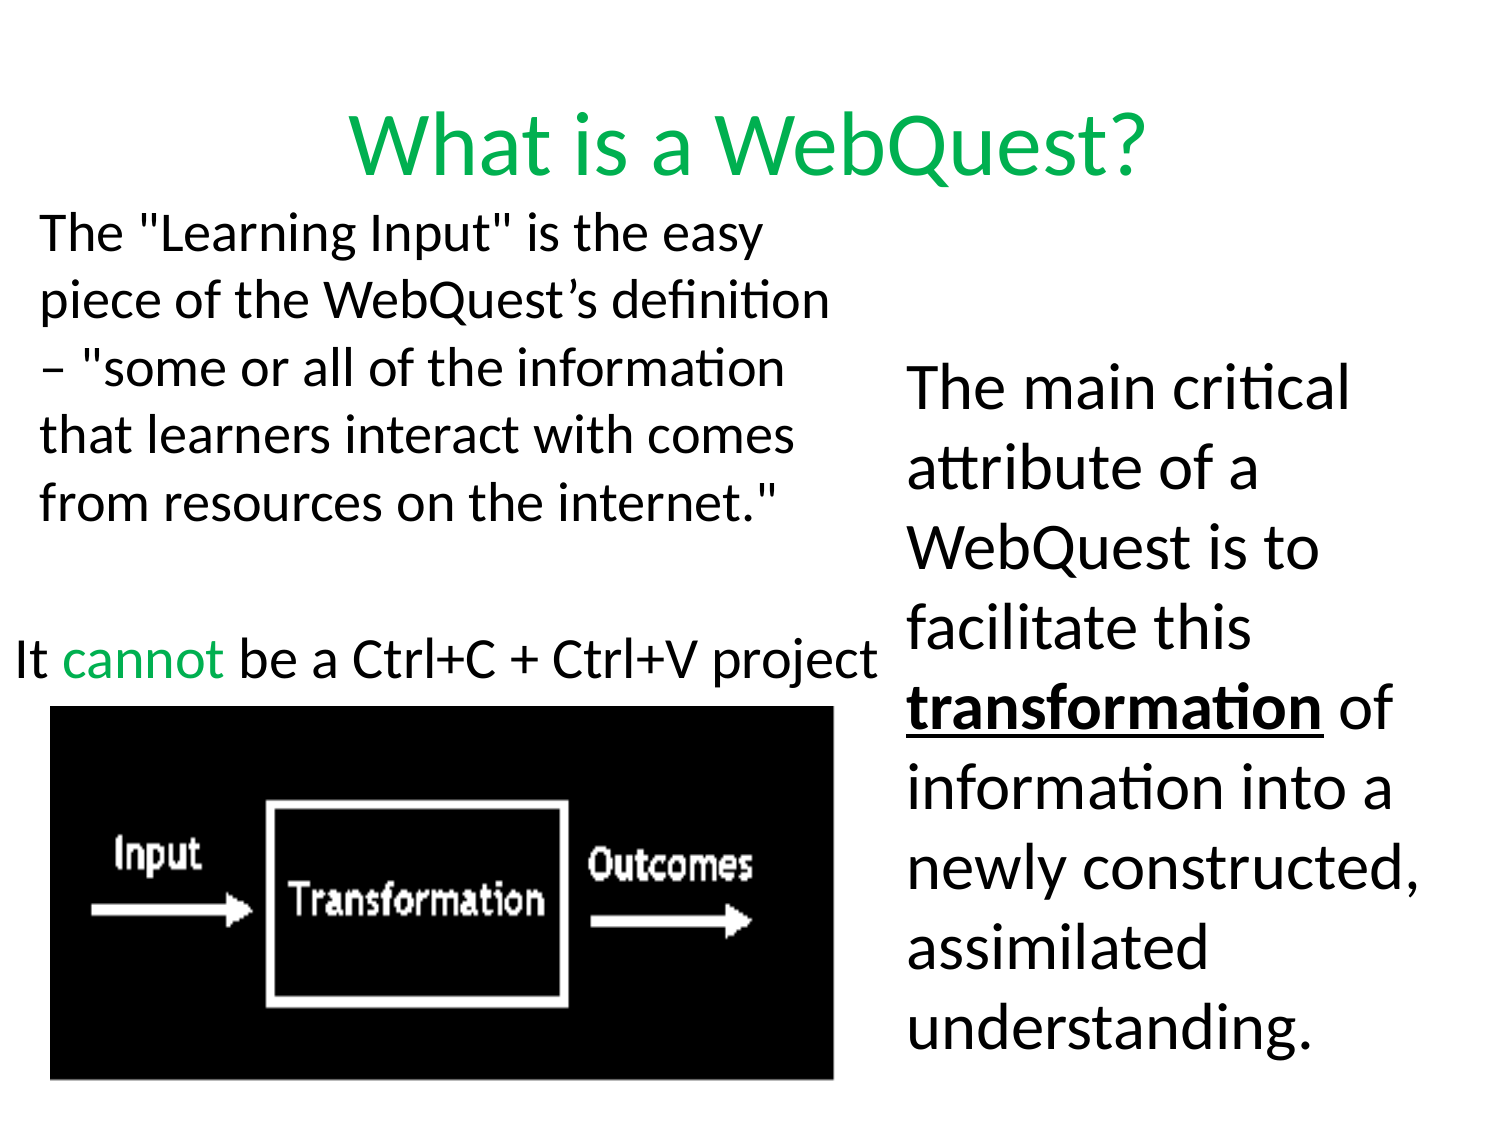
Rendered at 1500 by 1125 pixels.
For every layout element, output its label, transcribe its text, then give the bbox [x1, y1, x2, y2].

text_box The main critical attribute of a WebQuest is to facilitate this transformation of information into a newly constructed, assimilated understanding. [891, 335, 1500, 1116]
picture [49, 706, 863, 1124]
title What is a WebQuest? [75, 45, 1425, 233]
list The "Learning Input" is the easy piece of the WebQuest’s definition – "some or all of the information that learners interact with comes from resources on the internet." [24, 187, 863, 589]
text_box It cannot be a Ctrl+C + Ctrl+V project [0, 613, 913, 698]
